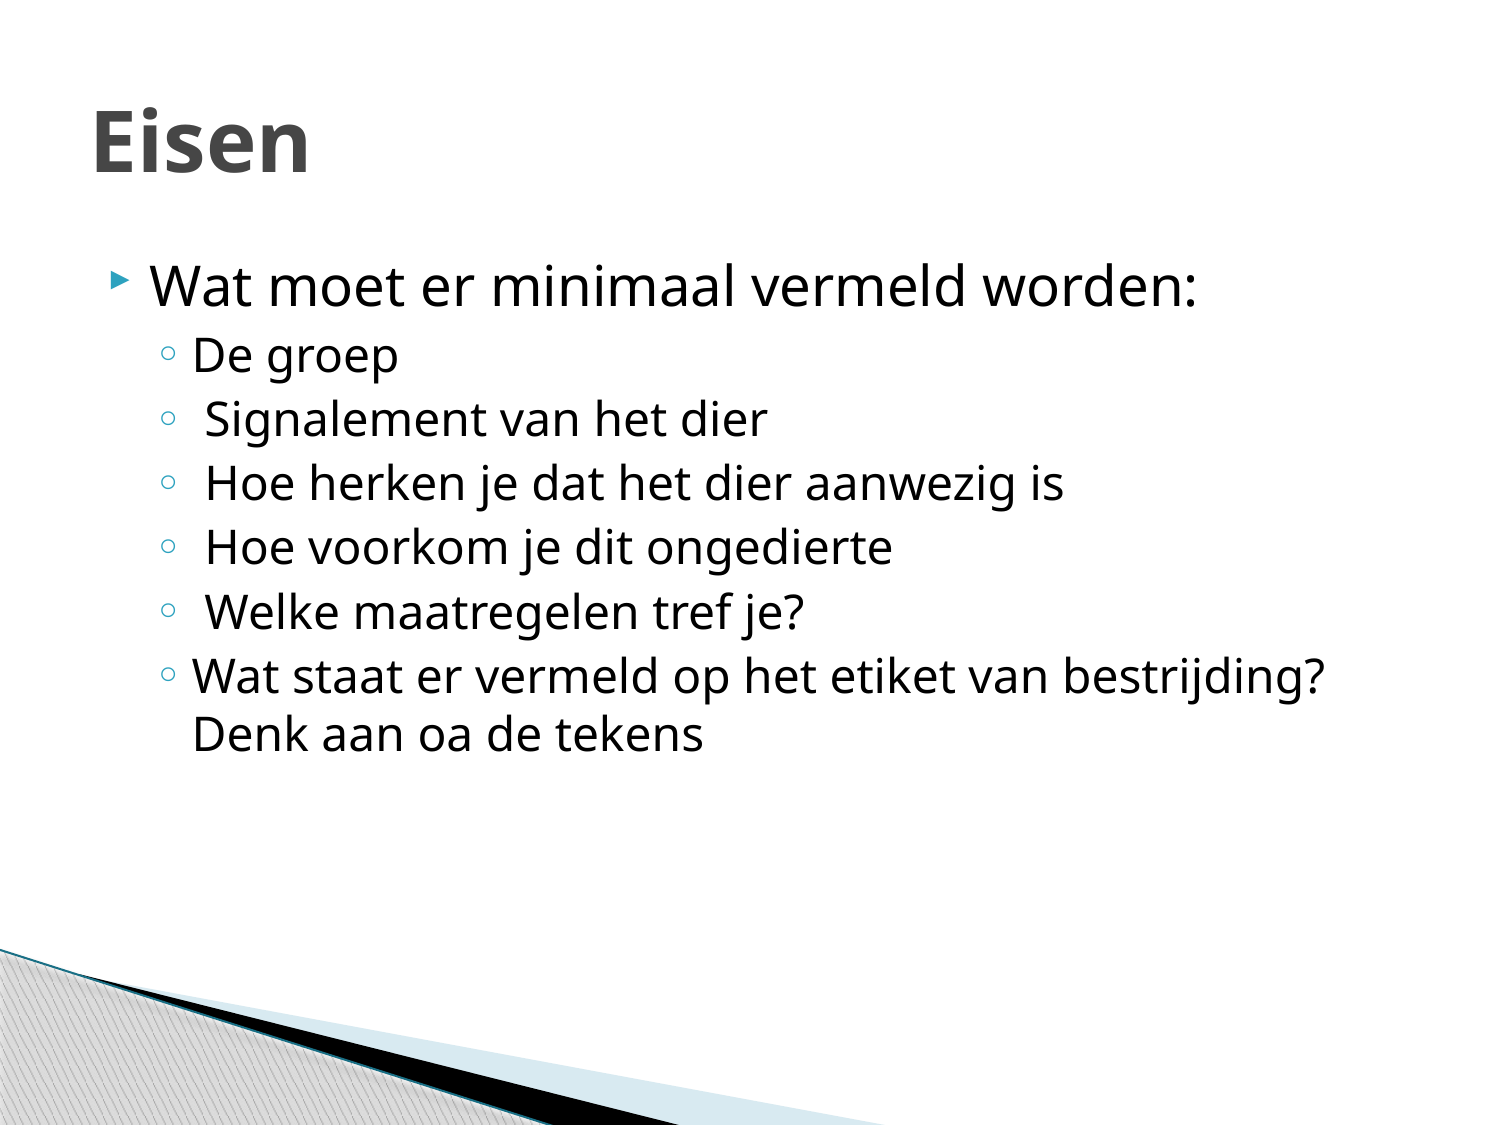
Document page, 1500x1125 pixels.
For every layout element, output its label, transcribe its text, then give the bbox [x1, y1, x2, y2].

title Eisen [75, 45, 1425, 233]
list Wat moet er minimaal vermeld worden: De groep Signalement van het dier Hoe herken je dat het dier aanwezig is Hoe voorkom je dit ongedierte Welke maatregelen tref je? Wat staat er vermeld op het etiket van bestrijding? Denk aan oa de tekens [75, 243, 1425, 986]
